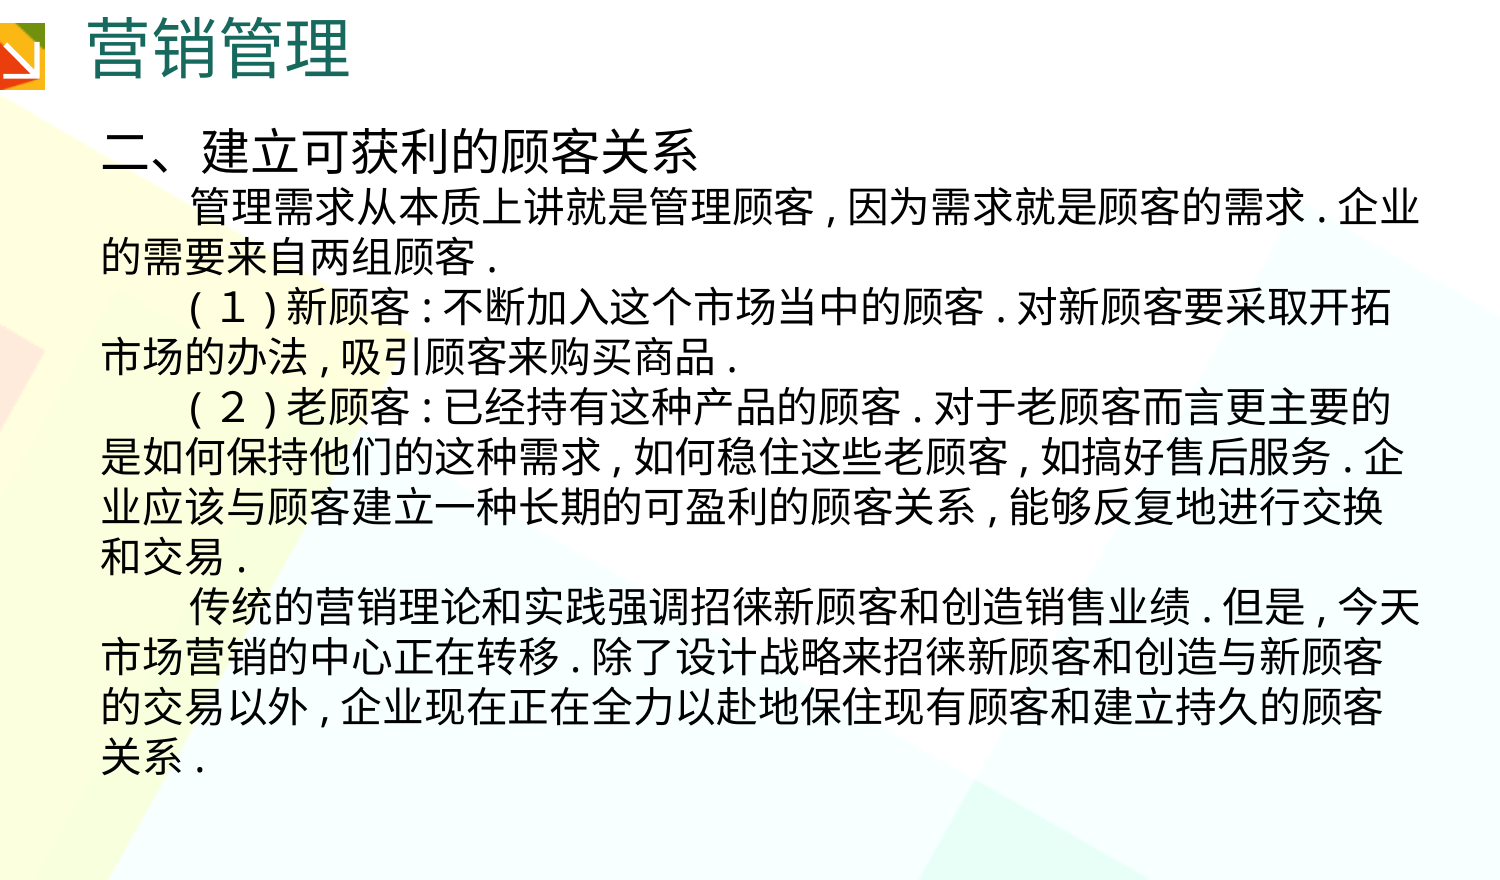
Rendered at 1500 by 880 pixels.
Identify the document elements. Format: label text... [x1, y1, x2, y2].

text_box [0, 23, 45, 90]
text_box 营销管理 [70, 0, 367, 95]
text_box 二、建立可获利的顾客关系 管理需求从本质上讲就是管理顾客,因为需求就是顾客的需求.企业的需要来自两组顾客. (１)新顾客:不断加入这个市场当中的顾客.对新顾客要采取开拓市场的办法,吸引顾客来购买商品. (２)老顾客:已经持有这种产品的顾客.对于老顾客而言更主要的是如何保持他们的这种需求,如何稳住这些老顾客,如搞好售后服务.企业应该与顾客建立一种长期的可盈利的顾客关系,能够反复地进行交换和交易. 传统的营销理论和实践强调招徕新顾客和创造销售业绩.但是,今天市场营销的中心正在转移.除了设计战略来招徕新顾客和创造与新顾客的交易以外,企业现在正在全力以赴地保住现有顾客和建立持久的顾客关系. [86, 113, 1439, 789]
